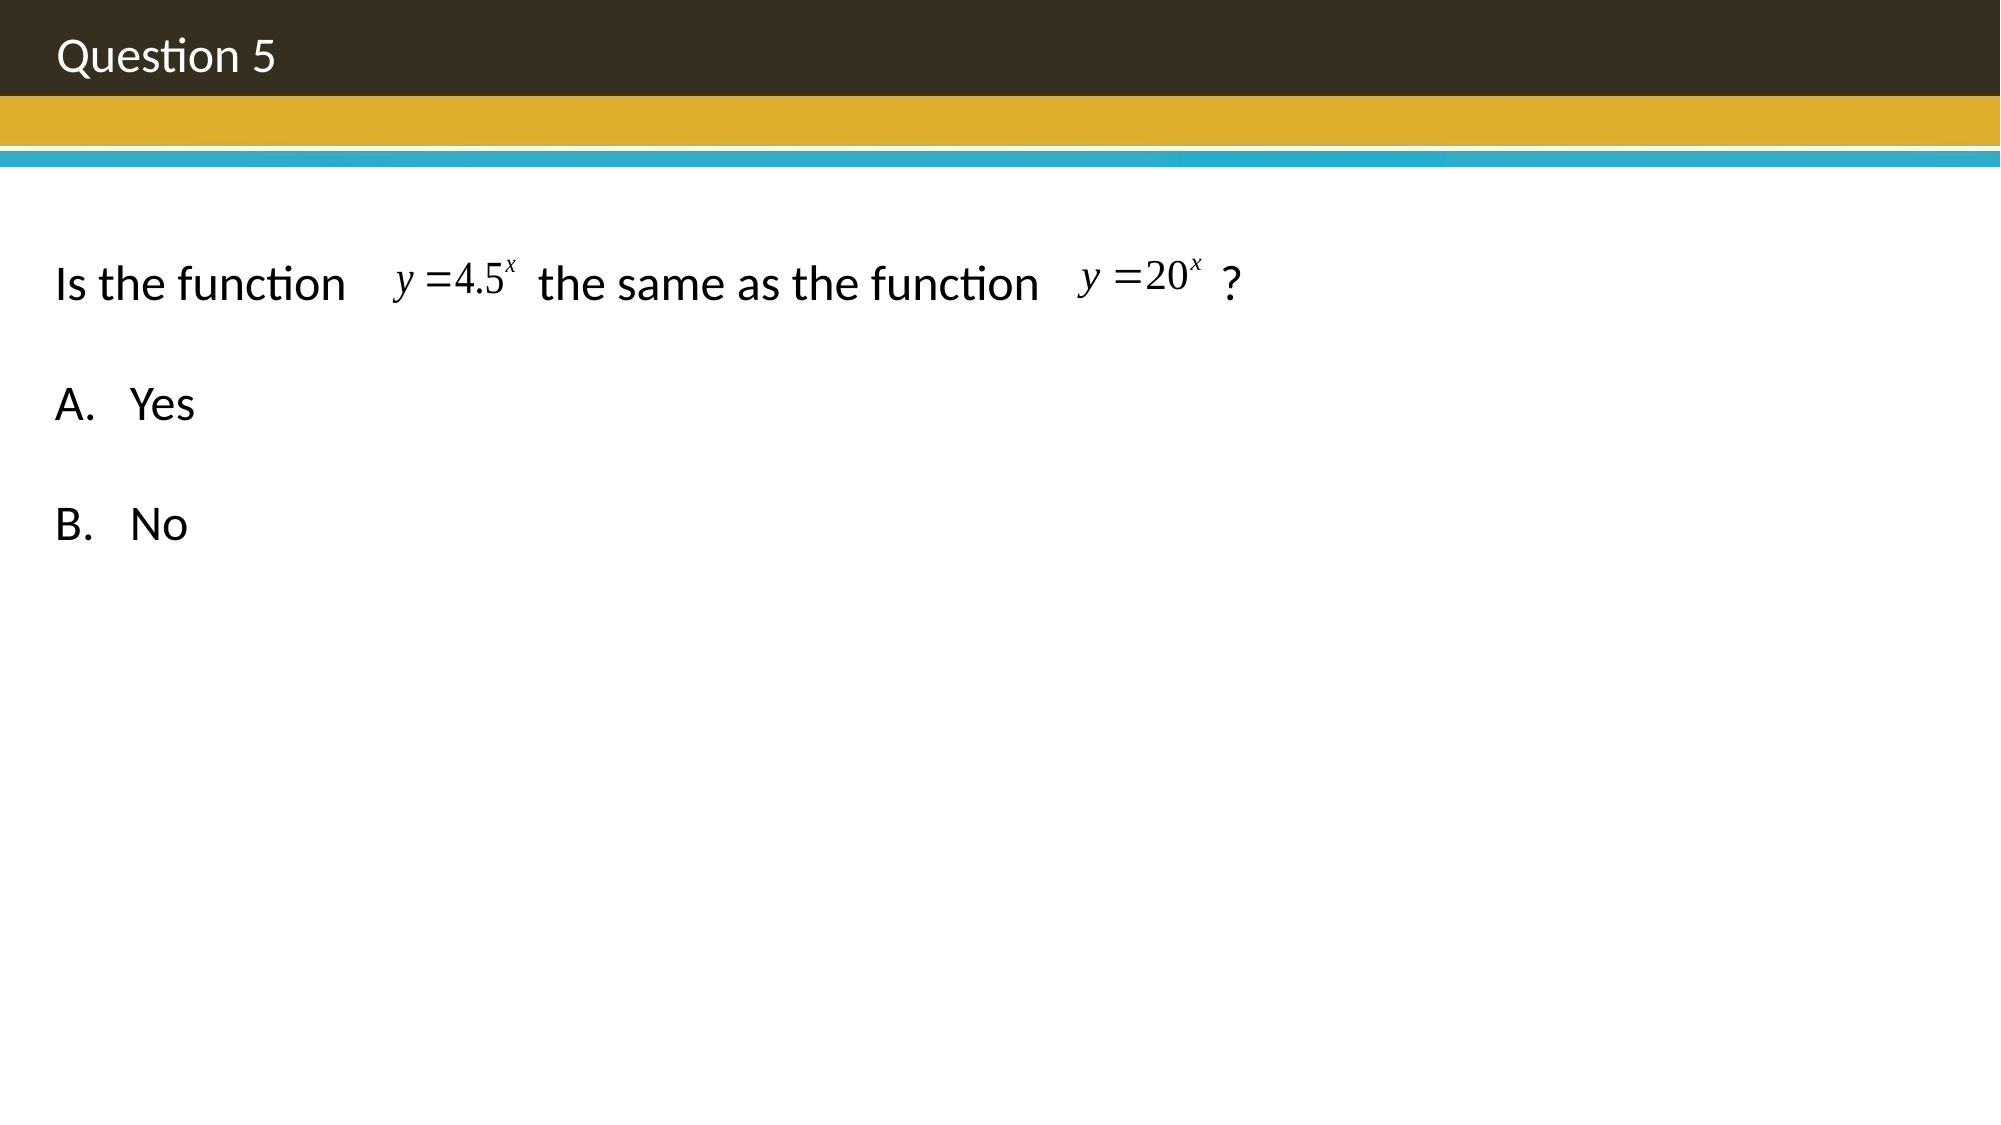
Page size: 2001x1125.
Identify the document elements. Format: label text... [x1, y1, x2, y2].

text_box Is the function the same as the function ? Yes No [40, 243, 1898, 619]
text_box Question 5 [41, 14, 293, 90]
picture [0, 0, 2000, 167]
picture [1070, 243, 1212, 308]
picture [386, 243, 525, 313]
